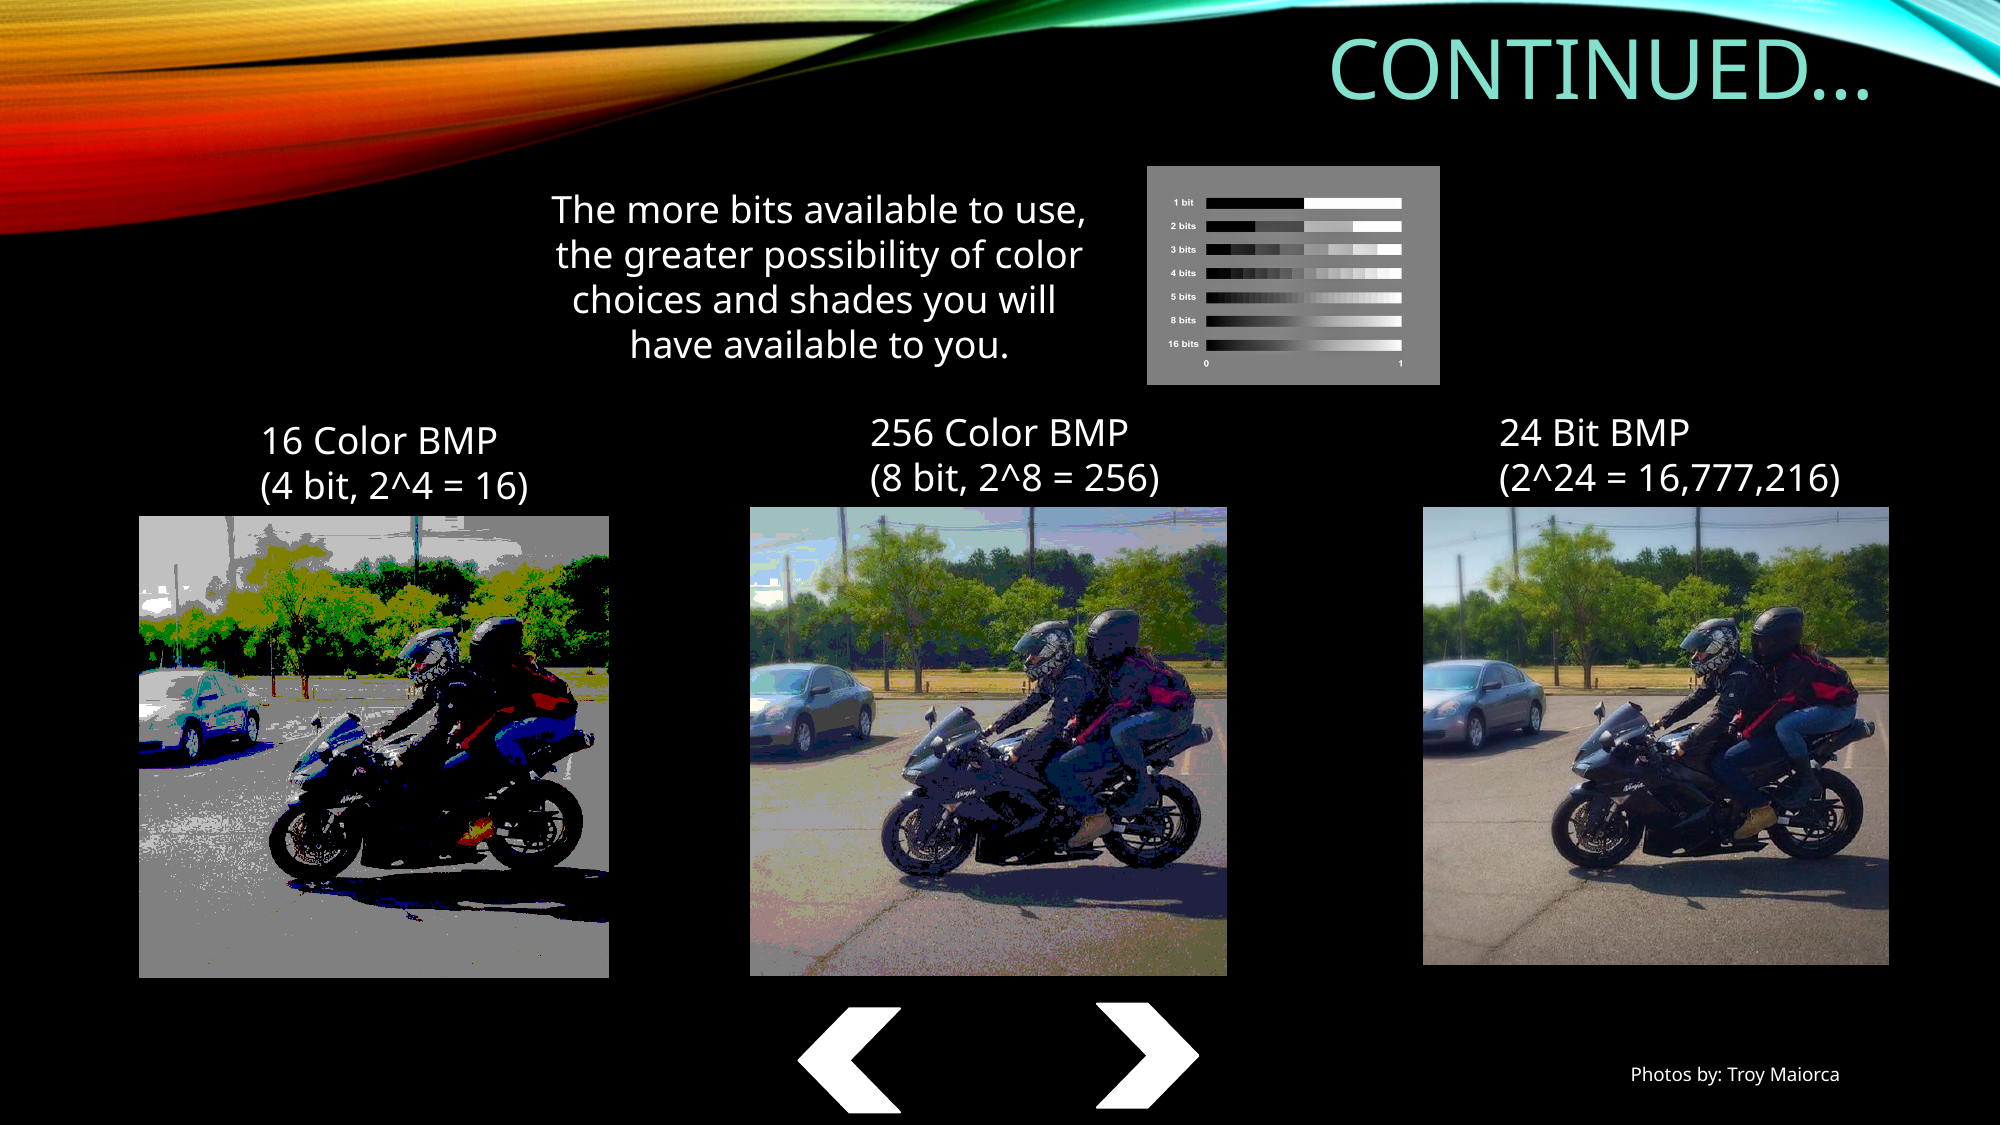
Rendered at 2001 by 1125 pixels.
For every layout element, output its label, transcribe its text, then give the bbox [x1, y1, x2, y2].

picture [139, 516, 609, 978]
picture [1423, 507, 1890, 966]
text_box 16 Color BMP (4 bit, 2^4 = 16) [245, 409, 544, 515]
text_box 24 Bit BMP (2^24 = 16,777,216) [1484, 401, 1856, 506]
picture [0, 0, 536, 237]
picture [750, 506, 1227, 976]
text_box The more bits available to use, the greater possibility of color choices and shades you will have available to you. [536, 178, 1103, 373]
text_box [1095, 1002, 1200, 1109]
title Continued… [477, 0, 1890, 179]
text_box [797, 1007, 901, 1114]
text_box 256 Color BMP (8 bit, 2^8 = 256) [855, 401, 1175, 506]
text_box Photos by: Troy Maiorca [1615, 1055, 1855, 1093]
picture [1103, 0, 2000, 385]
